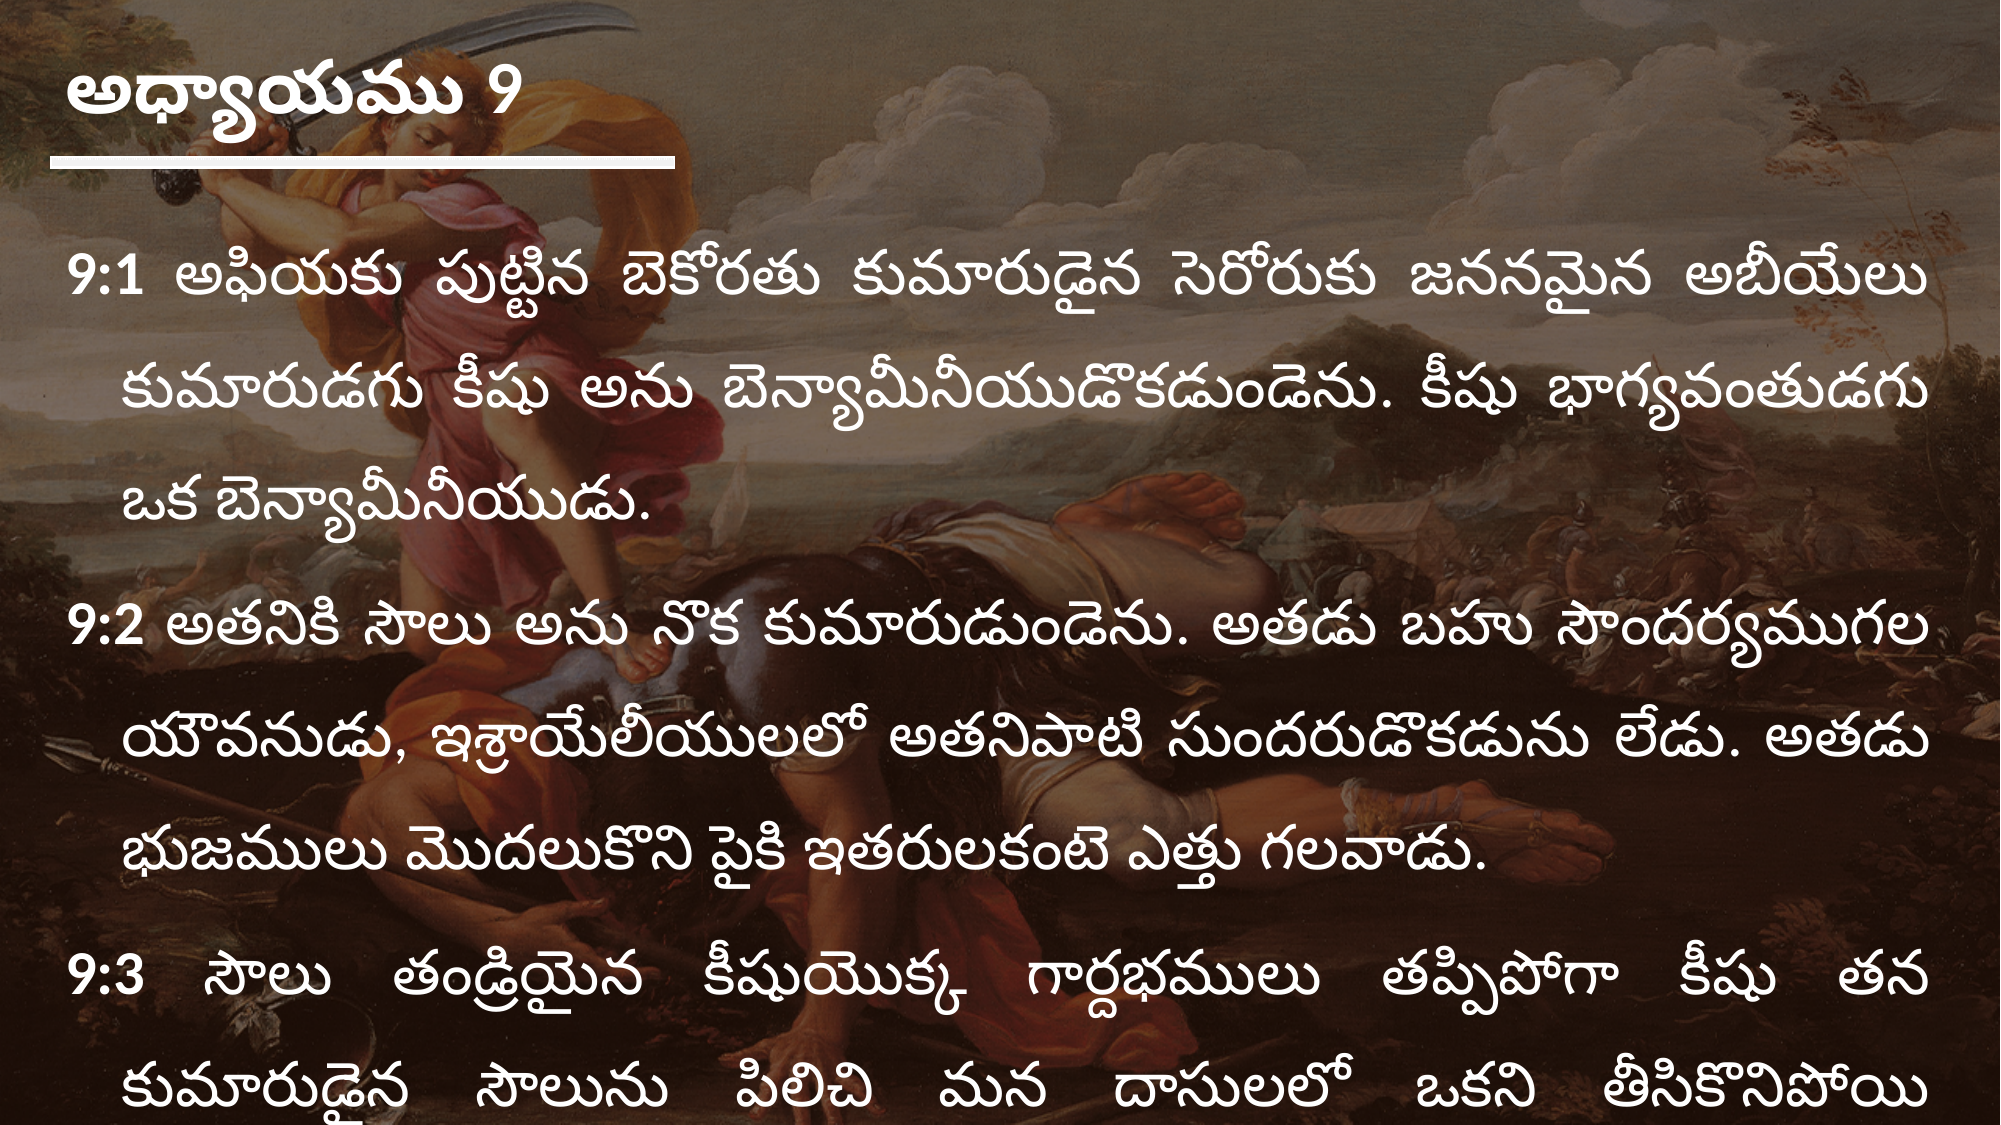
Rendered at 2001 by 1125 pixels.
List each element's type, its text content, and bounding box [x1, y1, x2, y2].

picture [0, 0, 2000, 1125]
list 9:1 అఫియకు పుట్టిన బెకోరతు కుమారుడైన సెరోరుకు జననమైన అబీయేలు కుమారుడగు కీషు అను బెన్యామీనీయుడొకడుండెను. కీషు భాగ్యవంతుడగు ఒక బెన్యామీనీయుడు. 9:2 అతనికి సౌలు అను నొక కుమారుడుండెను. అతడు బహు సౌందర్యముగల యౌవనుడు, ఇశ్రాయేలీయులలో అతనిపాటి సుందరుడొకడును లేడు. అతడు భుజములు మొదలుకొని పైకి ఇతరులకంటె ఎత్తు గలవాడు. 9:3 సౌలు తండ్రియైన కీషుయొక్క గార్దభములు తప్పిపోగా కీషు తన కుమారుడైన సౌలును పిలిచి మన దాసులలో ఒకని తీసికొనిపోయి గార్దభములను వెదకుమని చెప్పెను. [50, 187, 1946, 1063]
title అధ్యాయము 9 [50, 0, 1925, 167]
